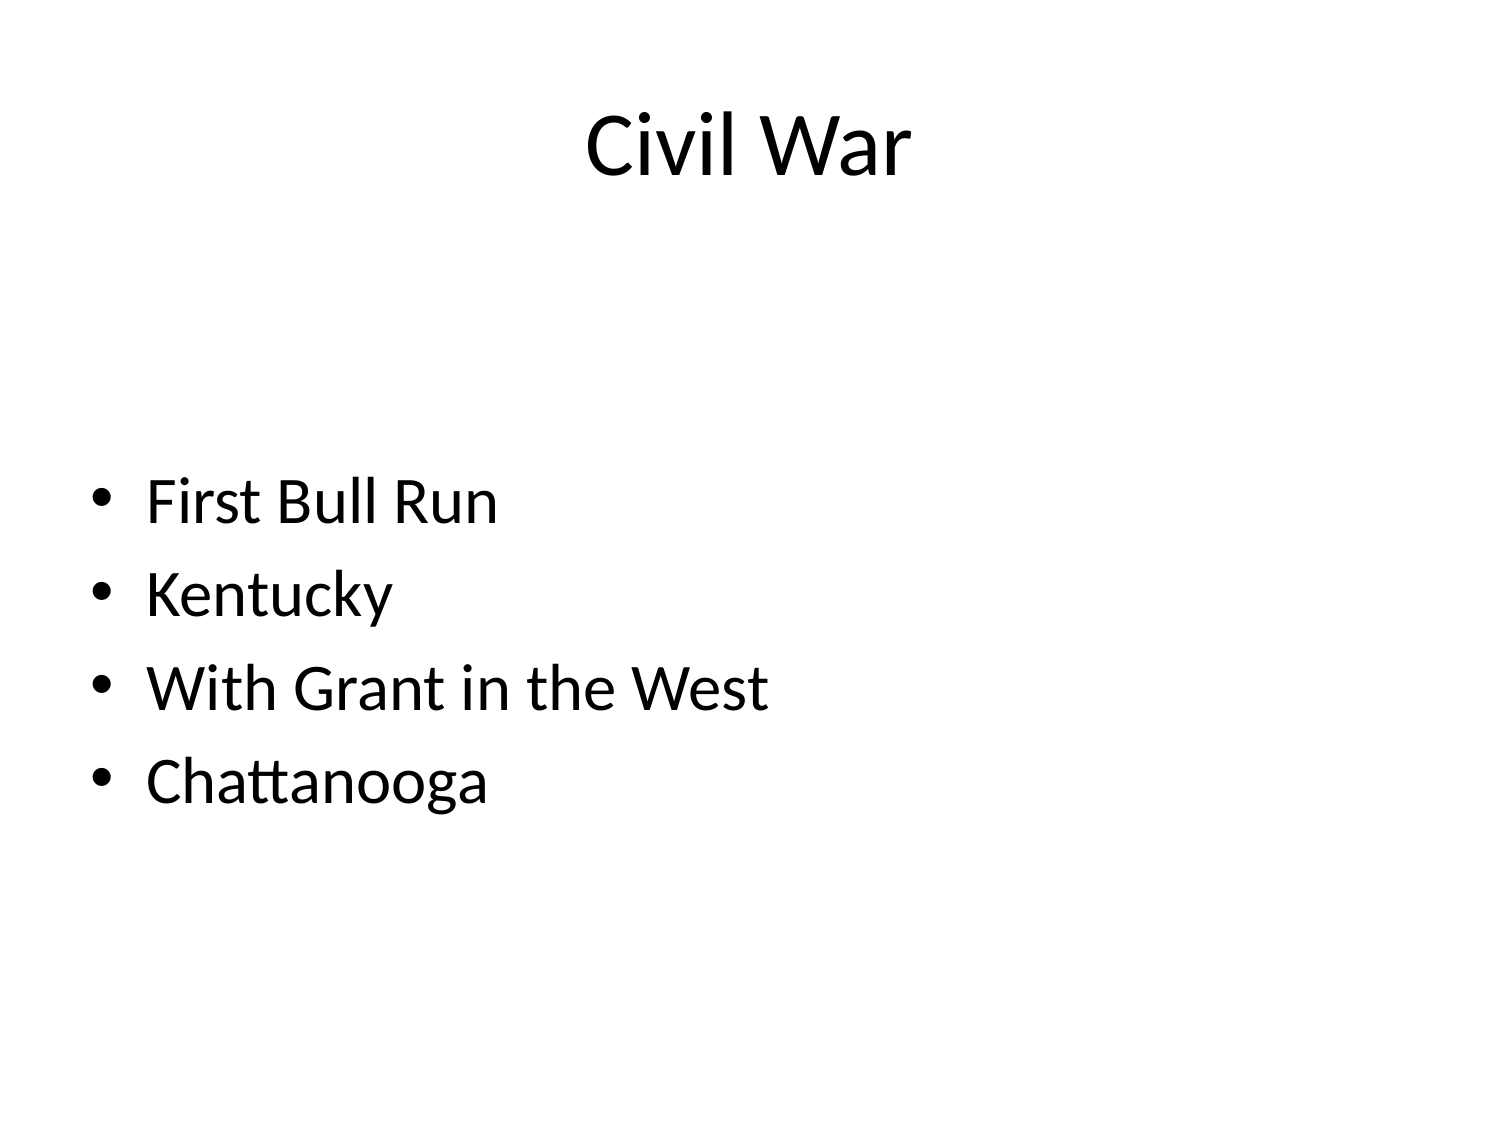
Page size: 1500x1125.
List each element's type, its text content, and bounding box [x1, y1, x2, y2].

list First Bull Run Kentucky With Grant in the West Chattanooga [75, 262, 1425, 1005]
title Civil War [75, 45, 1425, 233]
